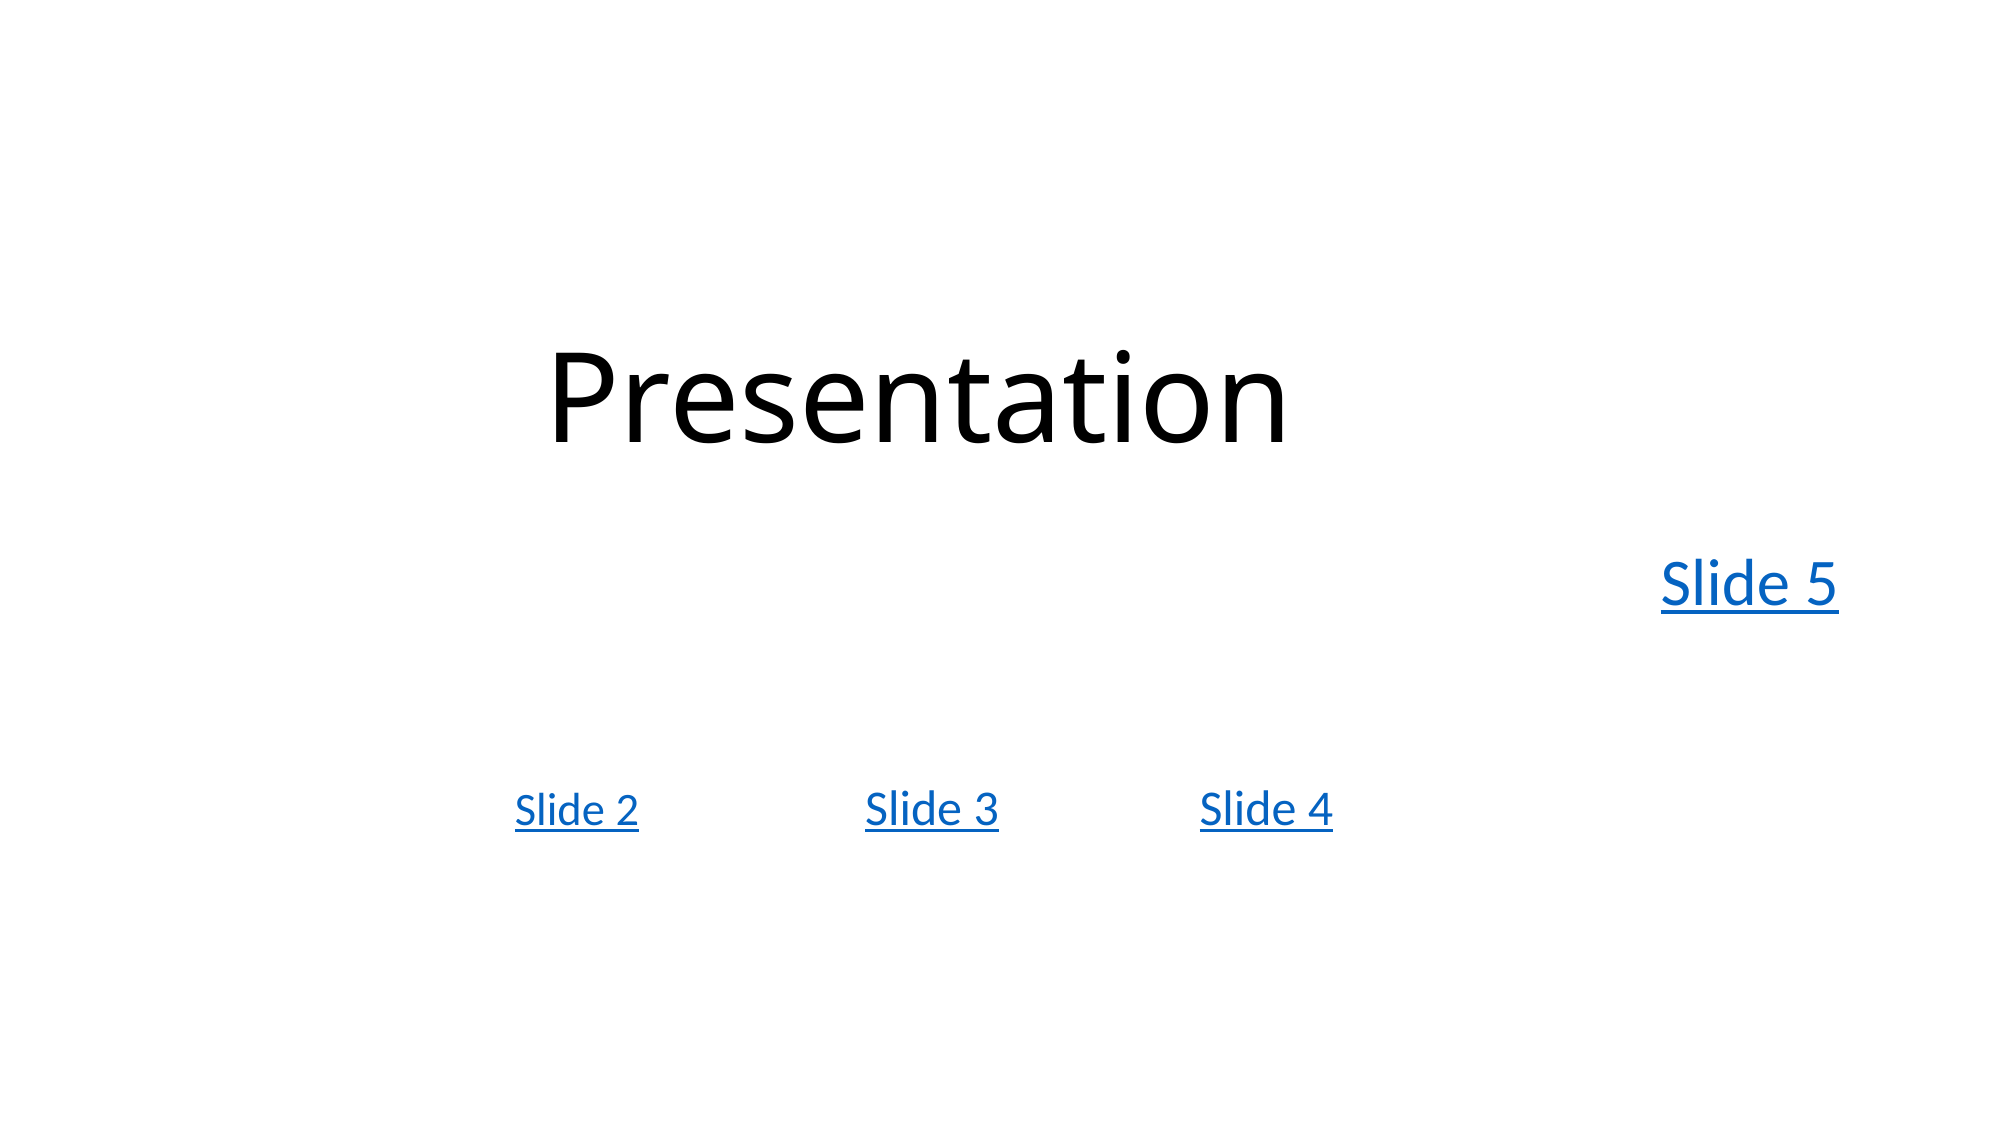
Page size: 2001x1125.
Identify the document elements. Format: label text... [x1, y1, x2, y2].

text_box Slide 5 [1645, 531, 1968, 627]
subtitle Slide 2 [474, 778, 680, 844]
title Presentation [168, 85, 1669, 478]
text_box Slide 3 [850, 768, 1082, 843]
text_box Slide 4 [1184, 768, 1360, 843]
